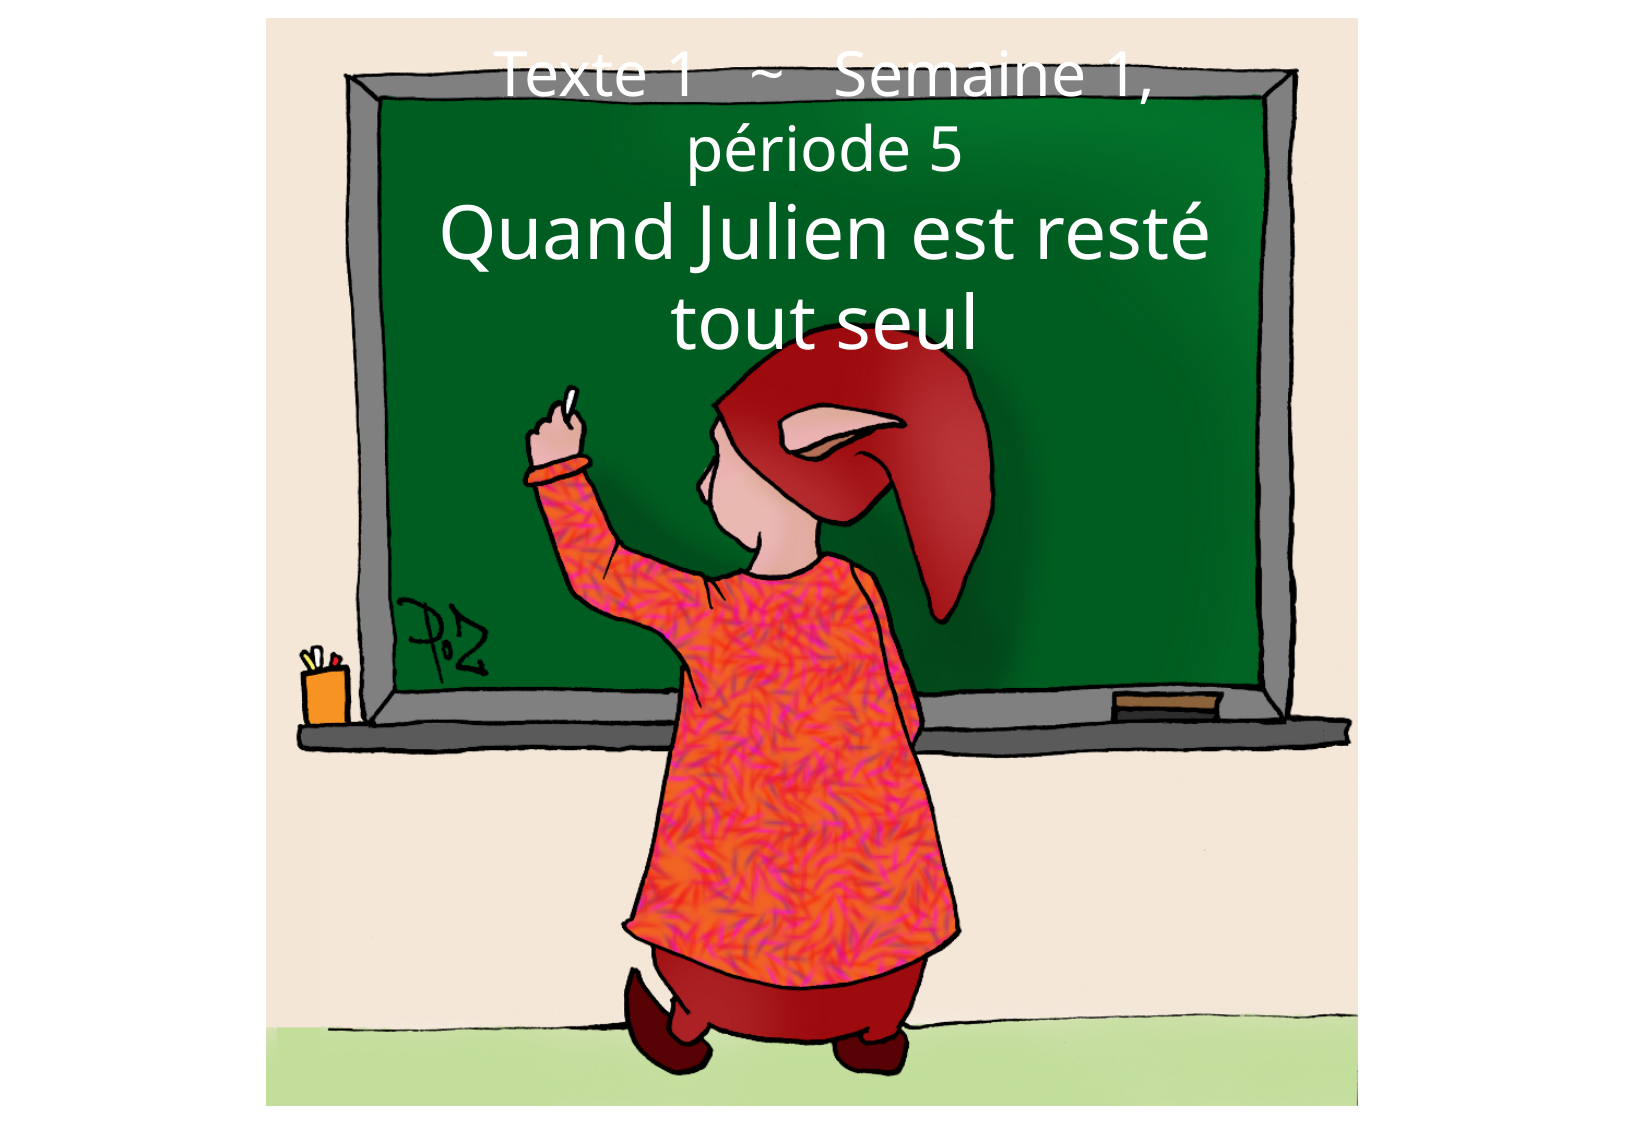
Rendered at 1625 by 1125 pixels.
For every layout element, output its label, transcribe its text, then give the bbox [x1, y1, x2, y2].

text_box Texte 1 ~ Semaine 1, période 5 Quand Julien est resté tout seul [377, 101, 1273, 297]
picture [266, 18, 1358, 1106]
